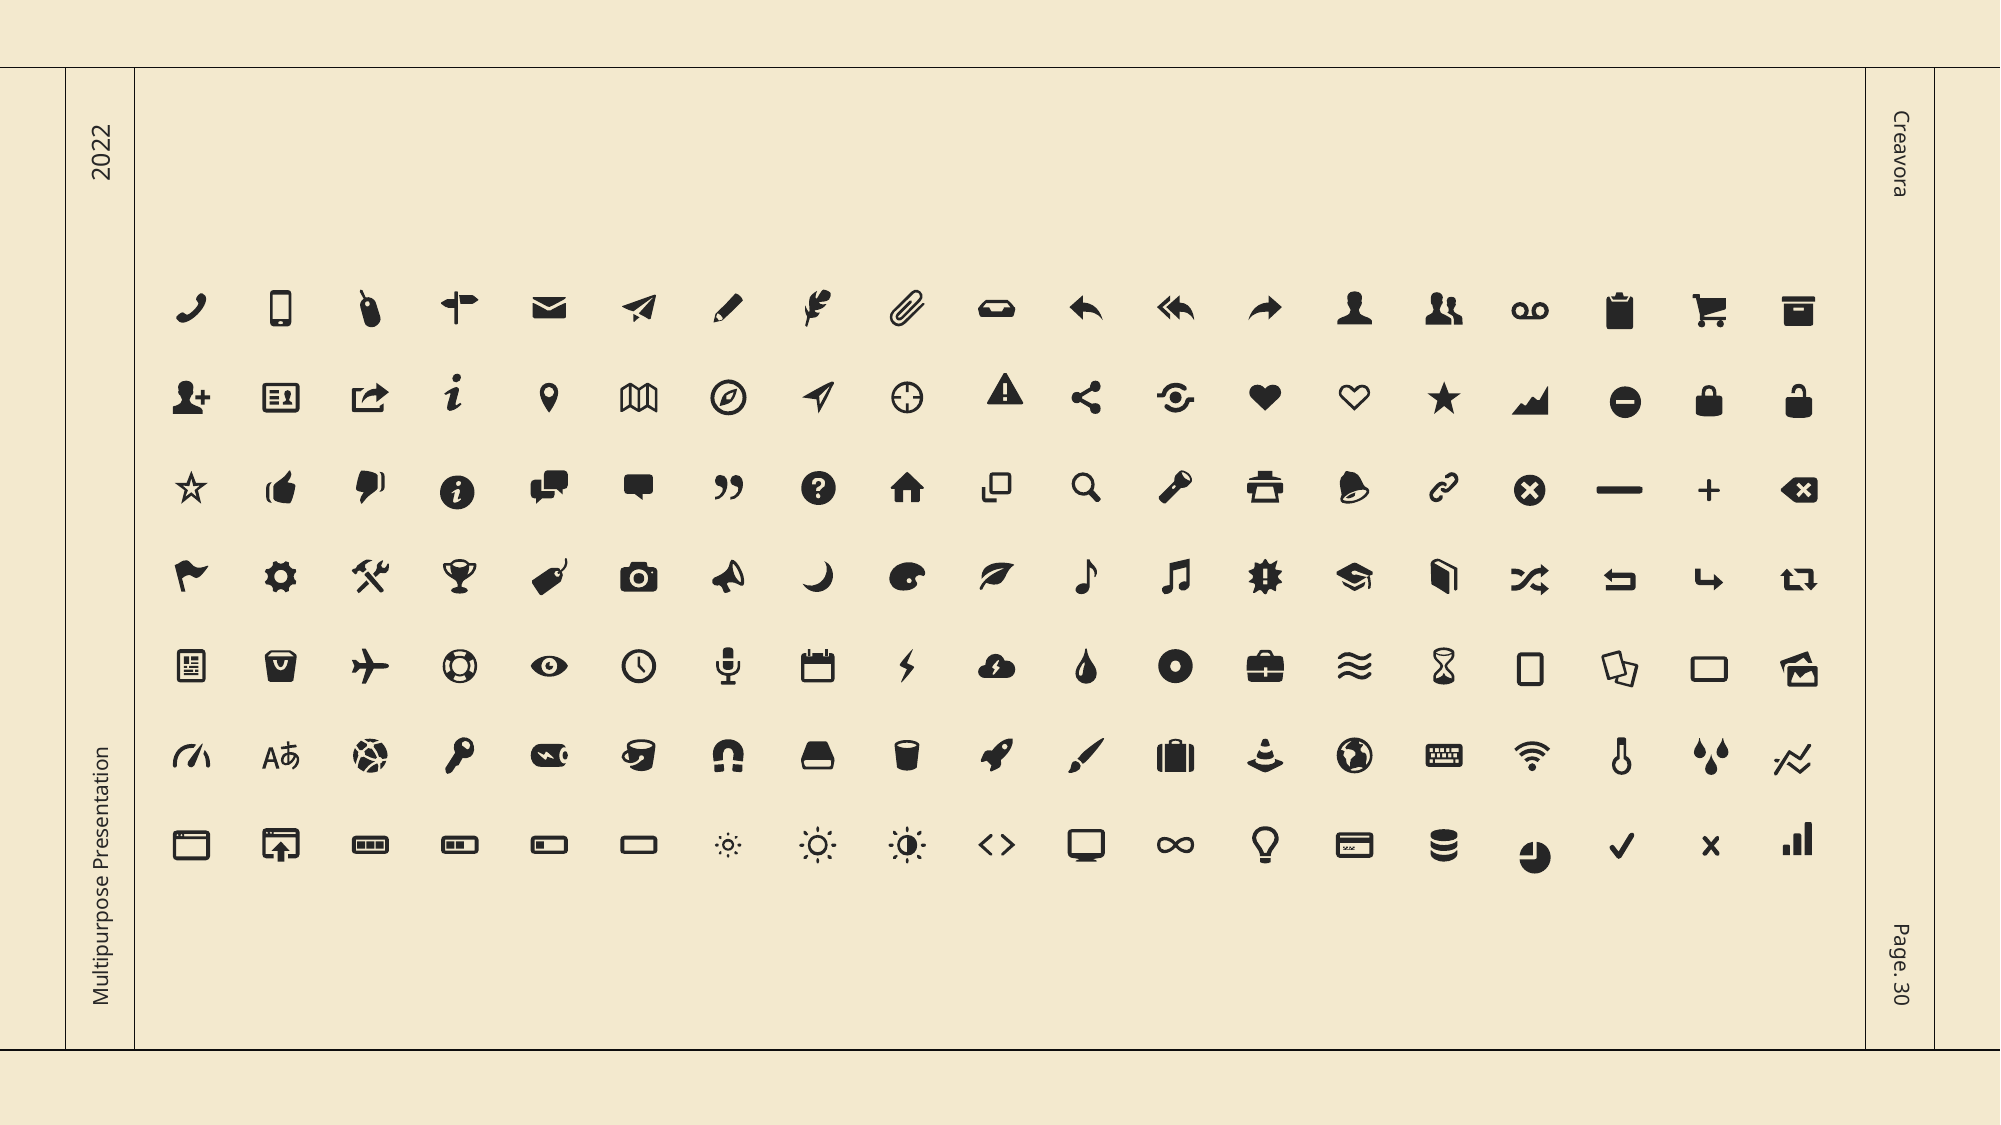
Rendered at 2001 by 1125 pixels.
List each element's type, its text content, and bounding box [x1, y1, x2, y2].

text_box [805, 289, 831, 327]
text_box [1804, 822, 1812, 856]
text_box [1075, 559, 1097, 595]
text_box [1247, 482, 1284, 503]
text_box [270, 290, 292, 327]
text_box [1596, 486, 1643, 494]
text_box Multipurpose Presentation [79, 444, 120, 1022]
text_box [1246, 649, 1284, 671]
text_box [1609, 386, 1642, 419]
text_box [1693, 738, 1706, 759]
text_box [1000, 834, 1016, 856]
text_box [532, 303, 566, 319]
text_box [1157, 743, 1163, 772]
text_box [264, 650, 297, 682]
text_box [801, 649, 835, 683]
text_box [1158, 649, 1193, 684]
text_box [172, 743, 197, 768]
text_box [802, 381, 834, 414]
text_box [1337, 671, 1372, 680]
text_box [1695, 568, 1724, 591]
text_box [1611, 737, 1632, 775]
text_box [271, 841, 290, 862]
text_box [530, 743, 566, 767]
text_box [622, 294, 657, 320]
text_box [1782, 844, 1790, 856]
text_box [1169, 391, 1182, 404]
text_box [1793, 833, 1802, 856]
text_box [1337, 291, 1372, 325]
text_box [1793, 568, 1818, 591]
text_box [710, 379, 747, 416]
text_box [351, 559, 389, 594]
text_box [1511, 386, 1549, 415]
text_box [1430, 829, 1458, 842]
text_box [195, 389, 211, 405]
text_box [1780, 568, 1805, 591]
text_box [989, 472, 1012, 495]
text_box [442, 559, 477, 594]
text_box [172, 830, 211, 861]
text_box [262, 382, 300, 413]
text_box [1162, 558, 1190, 595]
text_box [530, 835, 568, 854]
text_box [1524, 756, 1541, 762]
text_box [280, 741, 300, 770]
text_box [716, 647, 741, 685]
text_box [1249, 384, 1282, 411]
text_box [980, 738, 1013, 772]
text_box [1427, 381, 1461, 414]
text_box [714, 764, 725, 773]
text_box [621, 649, 657, 684]
text_box [807, 834, 828, 856]
text_box [1336, 737, 1373, 774]
text_box [441, 835, 479, 854]
text_box [1606, 292, 1634, 330]
text_box [1248, 295, 1282, 321]
text_box [1692, 294, 1726, 328]
text_box [355, 470, 378, 504]
text_box [1071, 380, 1101, 414]
text_box [978, 834, 993, 856]
text_box [539, 382, 559, 413]
text_box [730, 474, 743, 500]
text_box [187, 743, 203, 768]
text_box [633, 313, 640, 322]
text_box [987, 373, 1024, 405]
text_box [1188, 743, 1195, 772]
text_box [1430, 841, 1458, 862]
text_box [359, 289, 381, 328]
text_box [722, 838, 735, 851]
text_box [176, 649, 206, 683]
text_box [1260, 738, 1270, 747]
text_box [620, 382, 658, 413]
text_box [1705, 754, 1718, 775]
text_box [978, 299, 1016, 317]
text_box [1068, 738, 1105, 773]
text_box [1519, 841, 1551, 874]
text_box [1429, 472, 1459, 503]
text_box [1601, 650, 1639, 688]
text_box [1337, 661, 1372, 671]
text_box [899, 649, 915, 683]
text_box [1690, 656, 1728, 682]
text_box [1252, 826, 1279, 857]
text_box [1513, 474, 1546, 506]
text_box [1783, 303, 1814, 326]
text_box [351, 835, 389, 854]
text_box [713, 293, 743, 323]
text_box [1698, 479, 1720, 502]
text_box [1609, 832, 1635, 859]
text_box [361, 382, 389, 404]
text_box [543, 470, 568, 495]
text_box 2022 [77, 68, 123, 197]
text_box [1518, 748, 1546, 757]
text_box [1514, 741, 1551, 752]
text_box [1157, 295, 1195, 321]
text_box [273, 470, 296, 504]
text_box [1511, 563, 1549, 591]
text_box [1164, 397, 1195, 413]
text_box [890, 471, 924, 503]
text_box [1530, 582, 1549, 596]
text_box [894, 740, 920, 771]
text_box [532, 558, 568, 596]
text_box [801, 741, 835, 770]
text_box [1067, 829, 1105, 862]
text_box [1164, 738, 1187, 772]
text_box [262, 747, 280, 769]
text_box [1071, 472, 1101, 502]
text_box [1075, 648, 1097, 684]
text_box [1425, 743, 1463, 767]
text_box [562, 751, 568, 760]
text_box [1516, 652, 1544, 687]
text_box [530, 655, 568, 677]
text_box [1339, 471, 1370, 504]
text_box [981, 487, 997, 503]
text_box [1336, 562, 1373, 590]
text_box [1247, 750, 1284, 773]
text_box [1157, 382, 1187, 398]
text_box [1158, 470, 1193, 504]
text_box [1248, 558, 1283, 595]
text_box [351, 388, 384, 413]
text_box [732, 764, 743, 773]
text_box [1785, 383, 1813, 418]
text_box [1603, 568, 1636, 591]
text_box [1341, 581, 1366, 592]
text_box [620, 561, 658, 592]
text_box [1528, 763, 1537, 772]
text_box [1157, 836, 1195, 854]
text_box [380, 760, 387, 770]
text_box [351, 648, 389, 684]
text_box [889, 562, 926, 591]
text_box [266, 482, 272, 503]
text_box [1716, 738, 1729, 759]
text_box [1780, 477, 1818, 503]
text_box [440, 475, 475, 510]
text_box [1433, 647, 1455, 685]
text_box [452, 373, 461, 383]
text_box [442, 649, 478, 684]
text_box [712, 739, 744, 762]
text_box [1773, 744, 1812, 776]
text_box [889, 289, 925, 327]
text_box [1446, 296, 1463, 325]
text_box [978, 653, 1016, 678]
text_box [373, 742, 388, 759]
text_box [891, 381, 924, 414]
text_box [1425, 292, 1452, 325]
text_box [353, 738, 379, 773]
text_box [1787, 666, 1818, 687]
text_box [172, 380, 203, 414]
text_box [441, 291, 458, 325]
text_box [624, 474, 653, 500]
text_box [1249, 470, 1282, 480]
text_box [379, 471, 385, 492]
text_box [621, 739, 656, 772]
text_box [1702, 835, 1720, 856]
text_box [262, 828, 300, 859]
text_box [1695, 385, 1723, 417]
text_box [1430, 558, 1458, 594]
text_box Creavora [1882, 96, 1923, 298]
text_box [897, 834, 918, 856]
text_box [715, 474, 728, 500]
text_box [203, 750, 211, 768]
text_box [1780, 651, 1813, 674]
text_box [1337, 652, 1372, 661]
text_box [1338, 384, 1371, 411]
text_box [802, 561, 833, 592]
text_box [532, 297, 566, 307]
text_box Page. 30 [1882, 819, 1923, 1022]
text_box [1781, 296, 1816, 302]
text_box [1511, 302, 1549, 320]
text_box [801, 471, 836, 505]
text_box [174, 560, 209, 592]
text_box [445, 737, 475, 774]
text_box [712, 559, 745, 593]
text_box [530, 479, 555, 504]
text_box [1260, 858, 1271, 864]
text_box [459, 295, 479, 304]
text_box [1247, 672, 1284, 682]
text_box [1335, 832, 1374, 858]
text_box [174, 470, 208, 504]
text_box [1069, 295, 1103, 321]
text_box [979, 562, 1015, 590]
text_box [444, 386, 462, 411]
text_box [620, 835, 658, 854]
text_box [176, 293, 207, 323]
text_box [264, 561, 297, 593]
